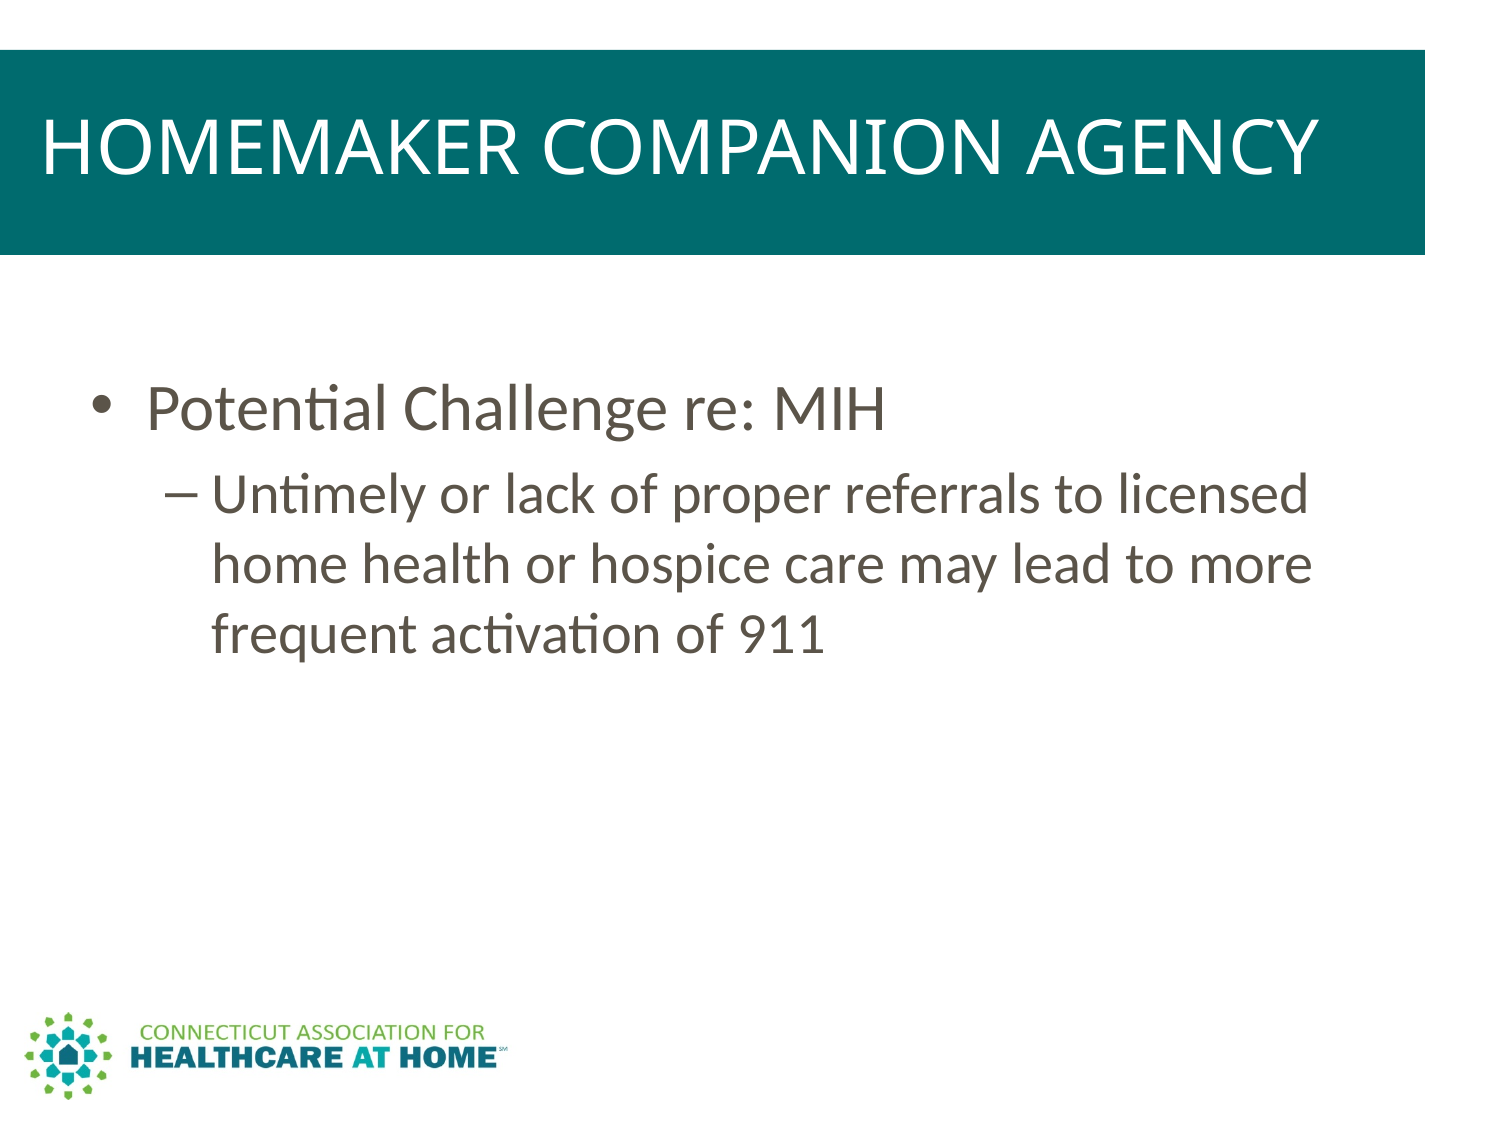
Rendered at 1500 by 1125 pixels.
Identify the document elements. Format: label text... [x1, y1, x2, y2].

title Homemaker companion agency [24, 50, 1375, 238]
text_box [0, 48, 1427, 257]
list Potential Challenge re: MIH Untimely or lack of proper referrals to licensed home health or hospice care may lead to more frequent activation of 911 [75, 262, 1425, 1005]
picture [24, 1012, 520, 1101]
